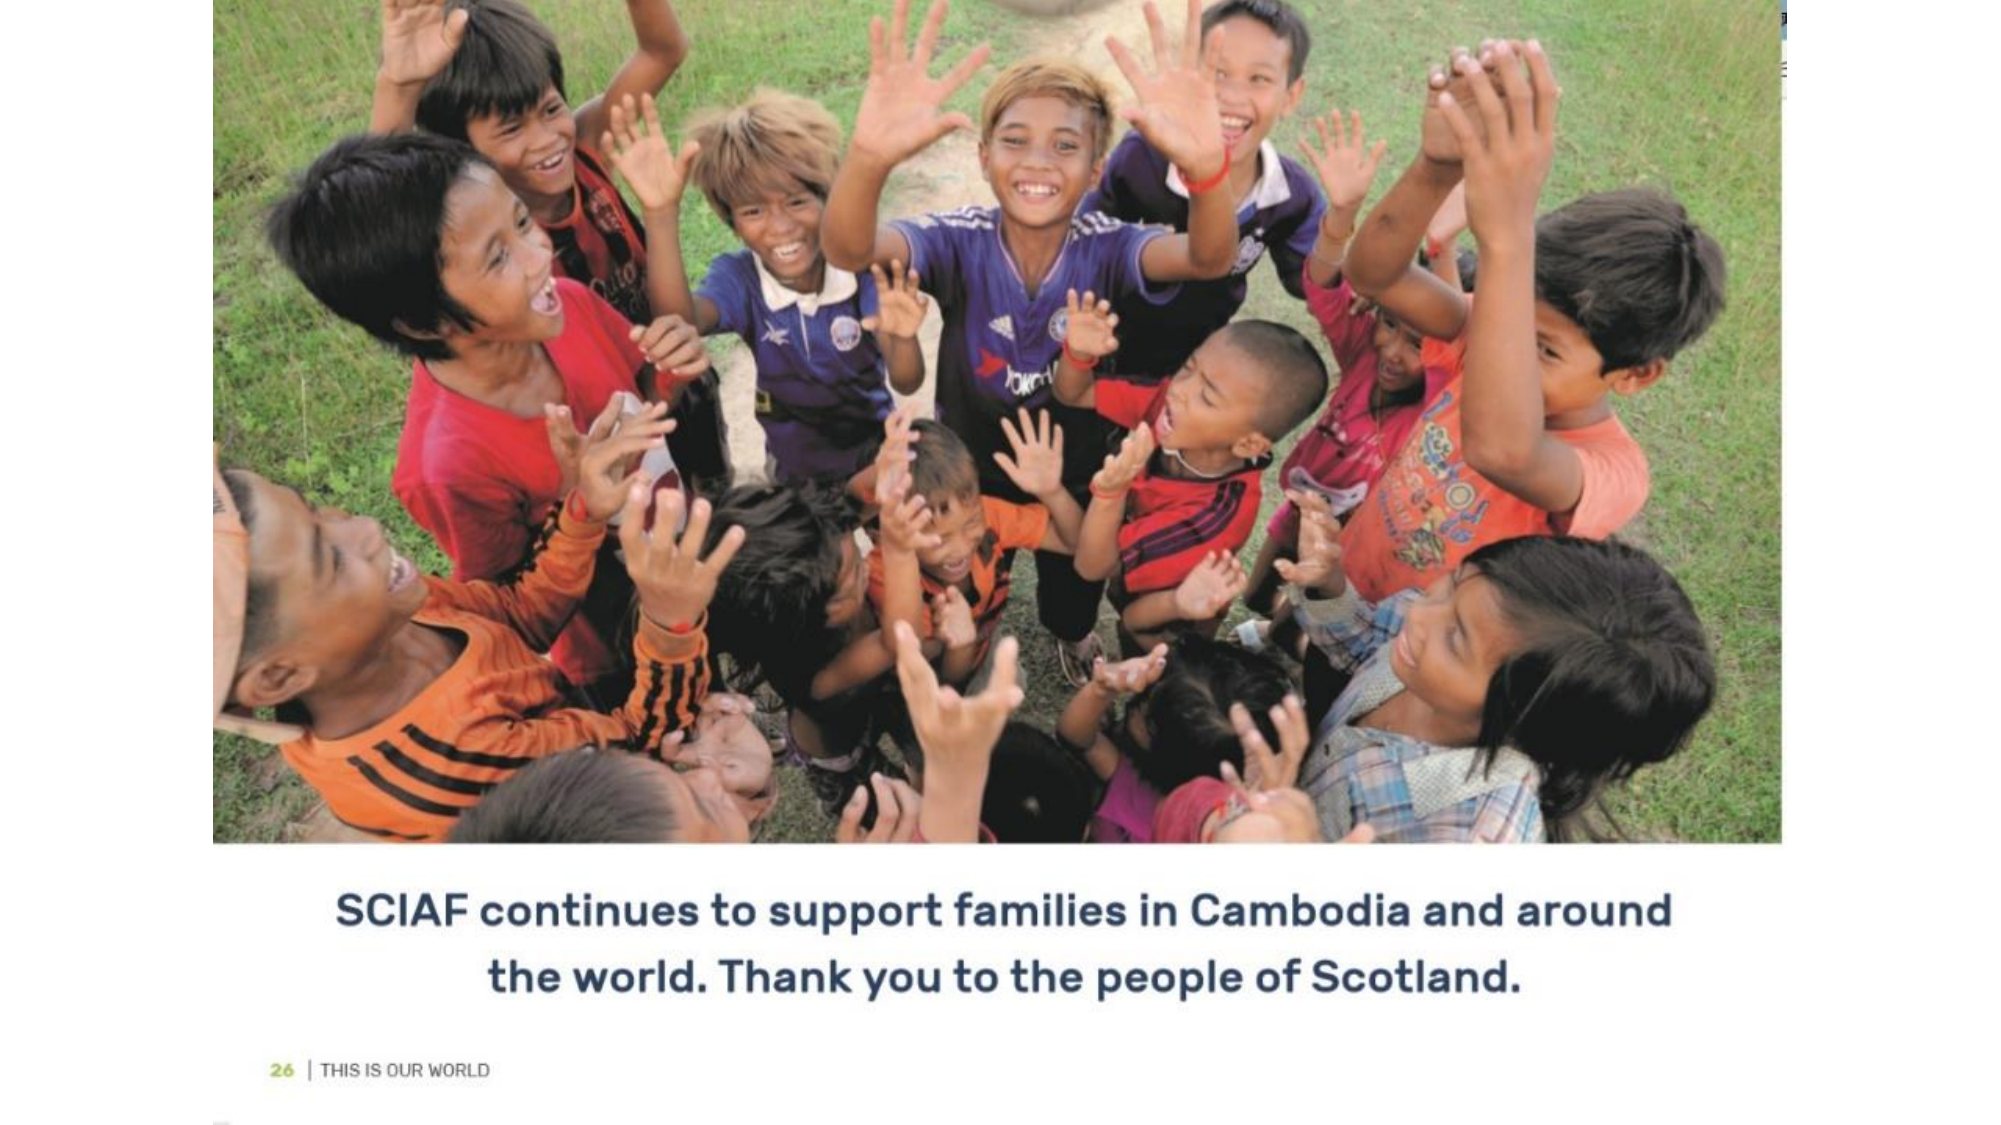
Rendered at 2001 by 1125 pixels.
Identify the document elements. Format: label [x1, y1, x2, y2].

picture [213, 0, 1787, 1125]
